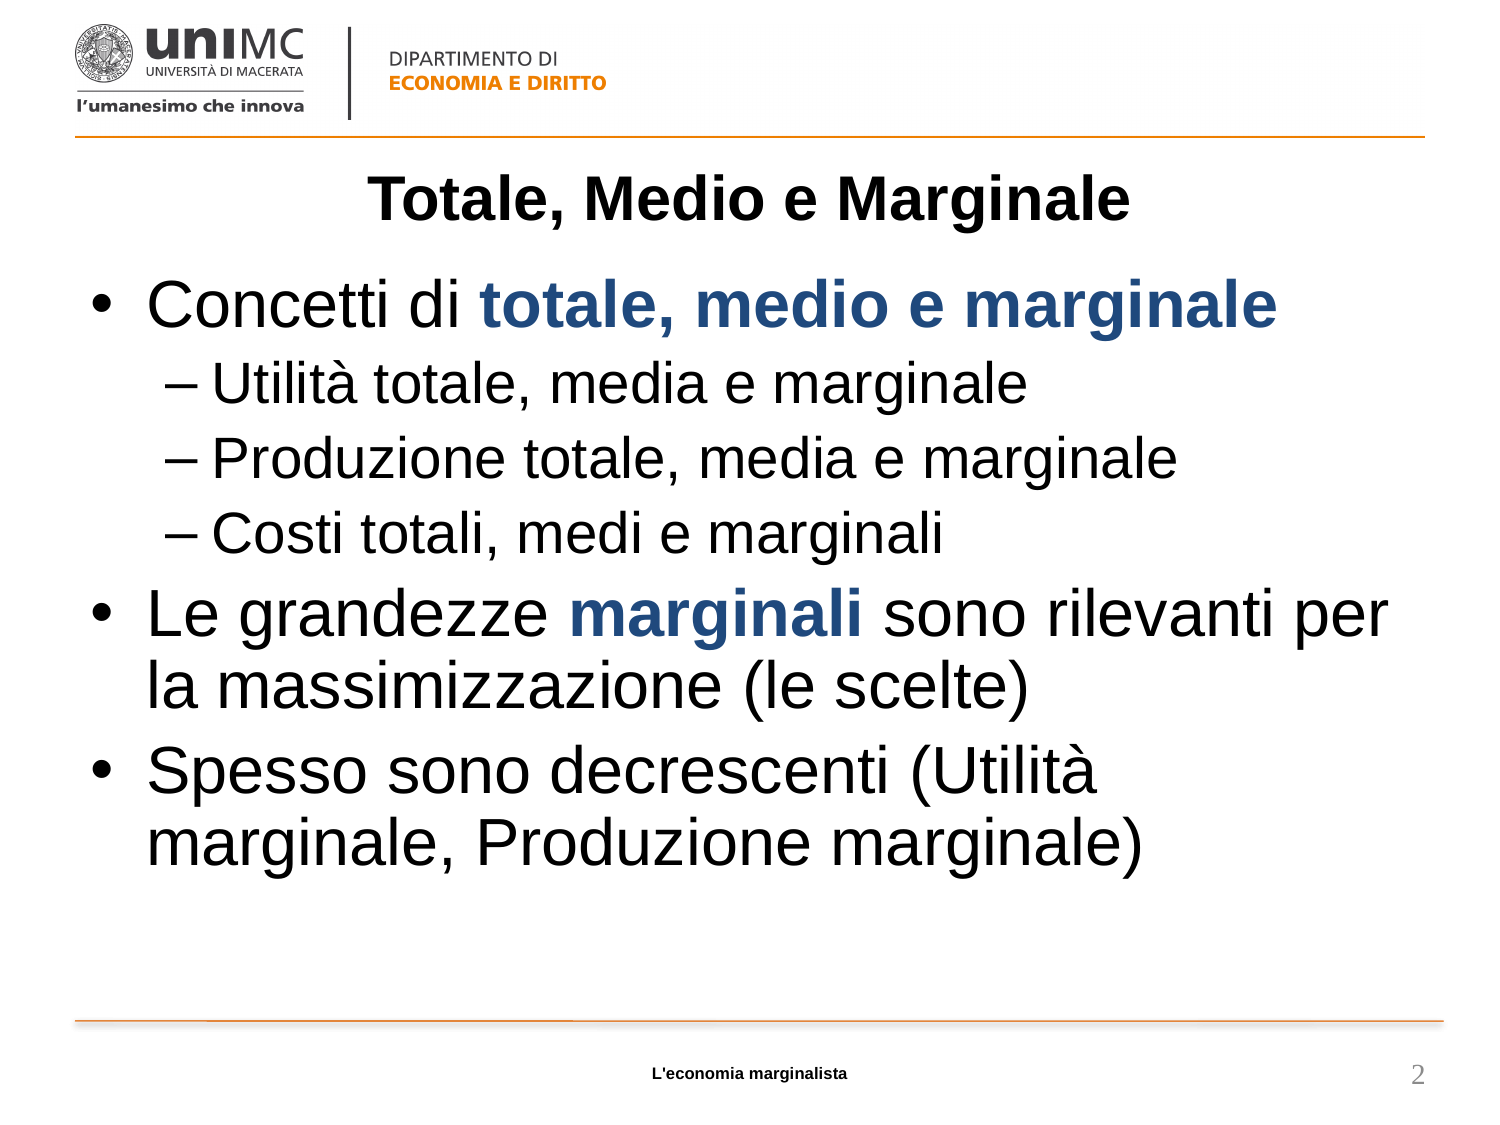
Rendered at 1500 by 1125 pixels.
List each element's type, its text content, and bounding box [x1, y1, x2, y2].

picture [75, 24, 1425, 138]
list Concetti di totale, medio e marginale Utilità totale, media e marginale Produzione totale, media e marginale Costi totali, medi e marginali Le grandezze marginali sono rilevanti per la massimizzazione (le scelte) Spesso sono decrescenti (Utilità marginale, Produzione marginale) [75, 262, 1425, 1005]
footer L'economia marginalista [512, 1042, 988, 1103]
slide_number 2 [1091, 1042, 1442, 1103]
title Totale, Medio e Marginale [75, 149, 1425, 241]
